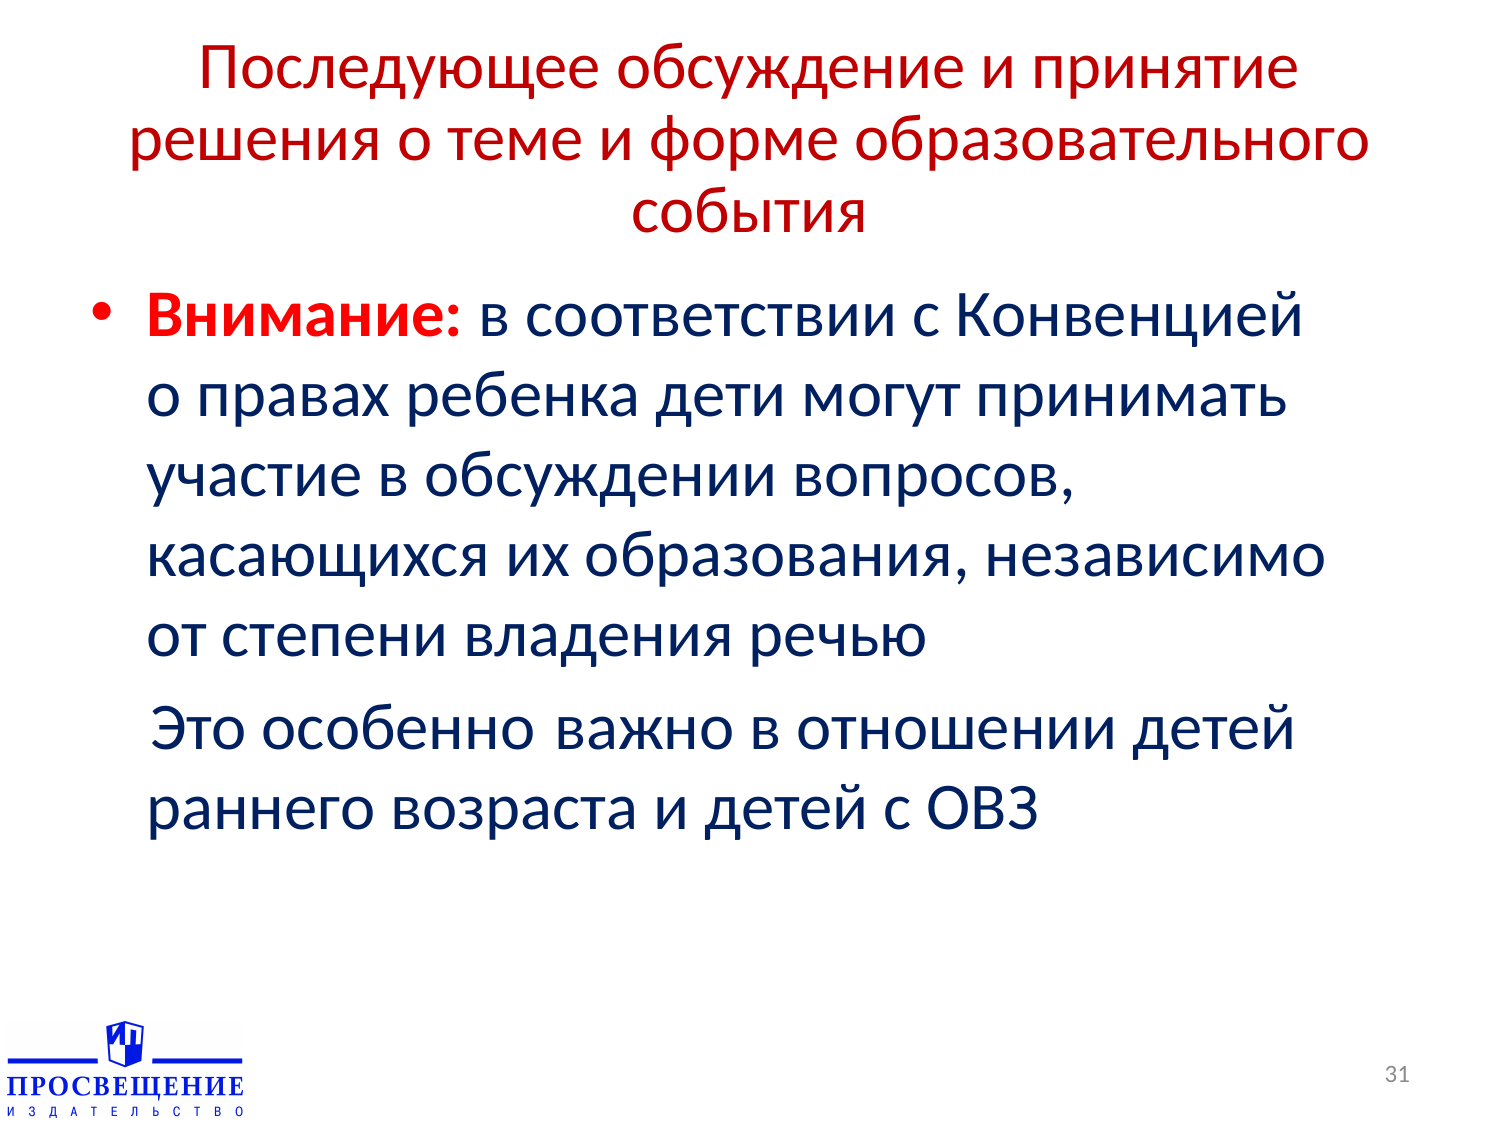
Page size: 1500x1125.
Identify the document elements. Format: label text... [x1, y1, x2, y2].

slide_number 31 [1074, 1042, 1425, 1103]
picture [7, 1021, 243, 1118]
title Последующее обсуждение и принятие решения о теме и форме образовательного события [74, 44, 1426, 233]
list Внимание: в соответствии с Конвенцией о правах ребенка дети могут принимать участие в обсуждении вопросов, касающихся их образования, независимо от степени владения речью Это особенно важно в отношении детей раннего возраста и детей с ОВЗ [74, 262, 1426, 1006]
